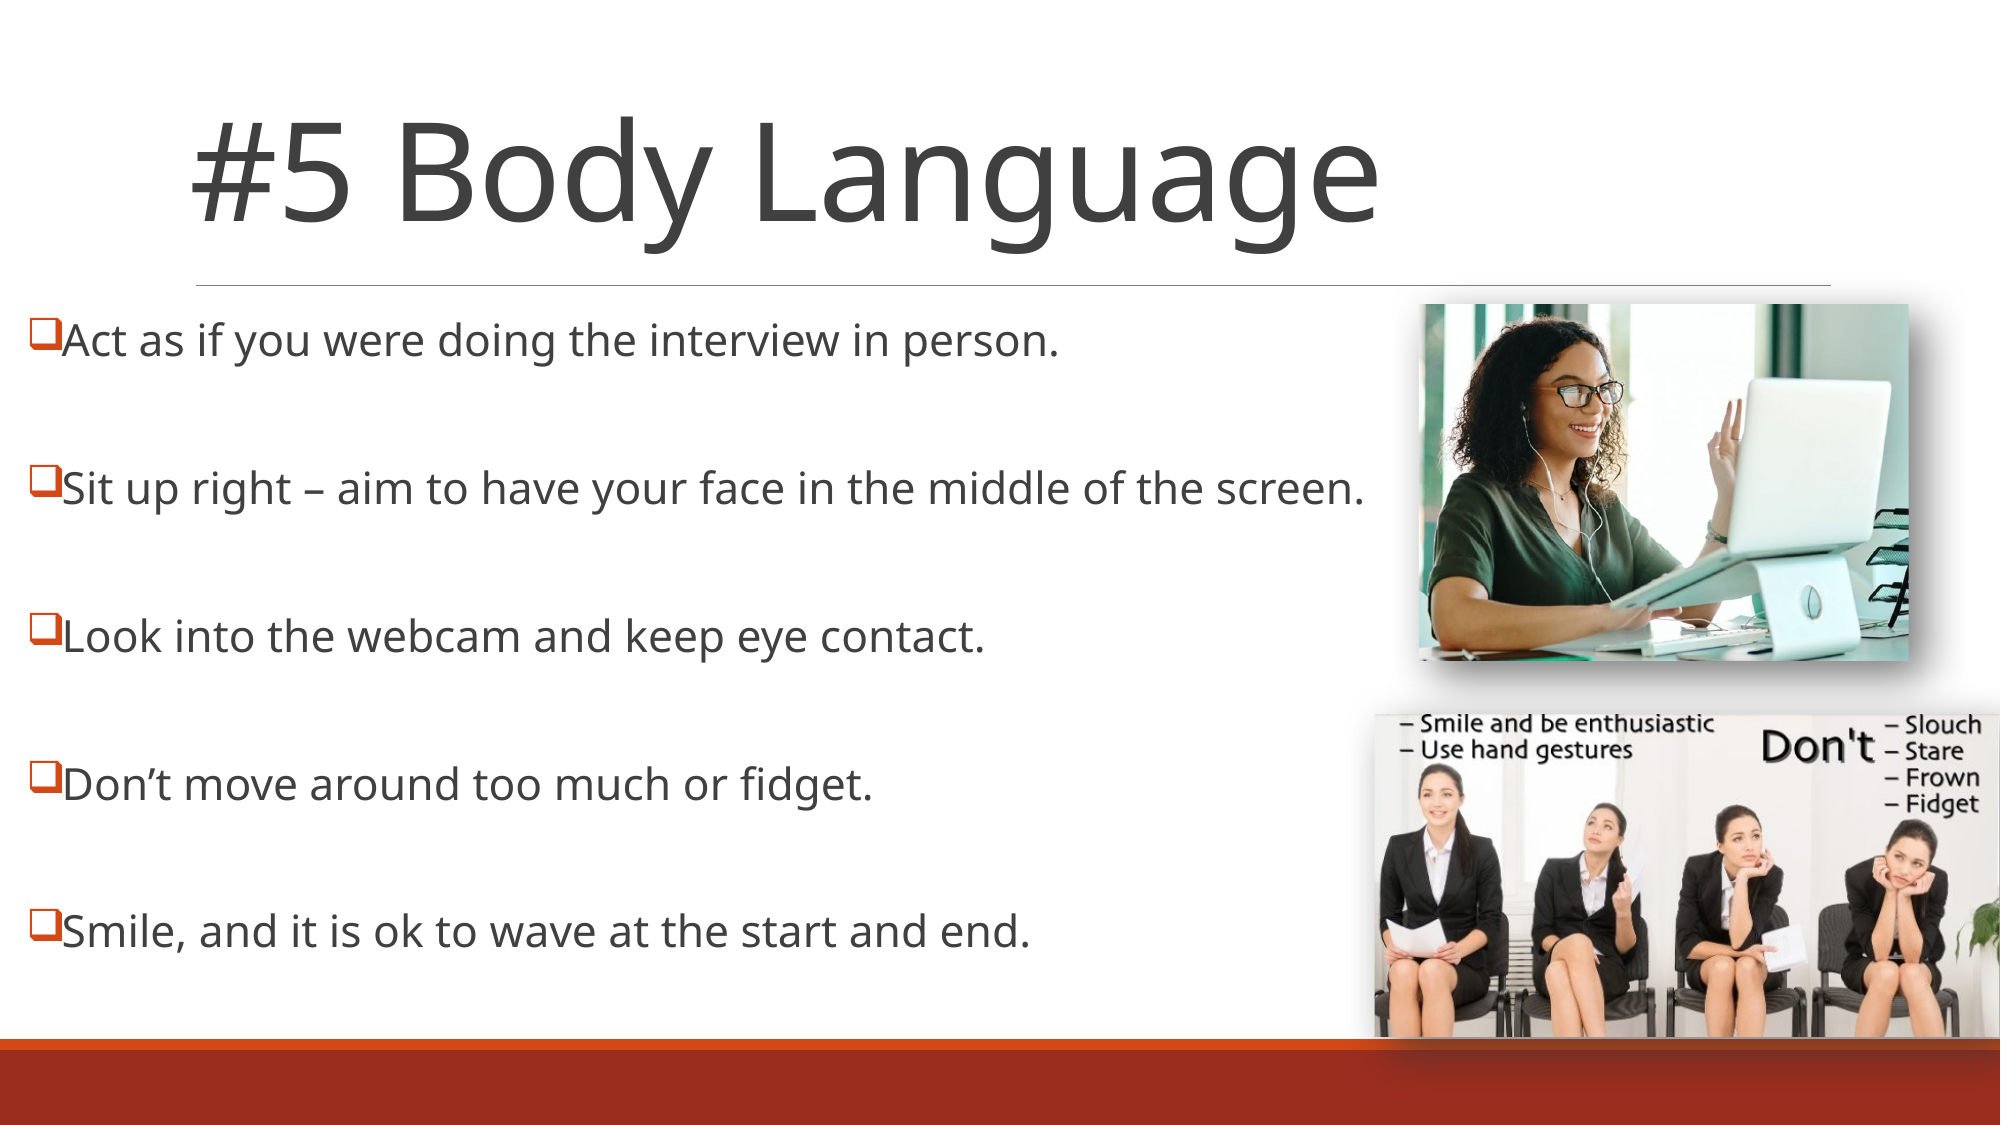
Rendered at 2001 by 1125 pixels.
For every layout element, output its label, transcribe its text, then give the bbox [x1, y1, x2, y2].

title #5 Body Language [174, 19, 1825, 258]
picture [1418, 303, 1910, 662]
picture [1374, 713, 2000, 1038]
list Act as if you were doing the interview in person. Sit up right – aim to have your face in the middle of the screen. Look into the webcam and keep eye contact. Don’t move around too much or fidget. Smile, and it is ok to wave at the start and end. [26, 310, 1375, 1011]
